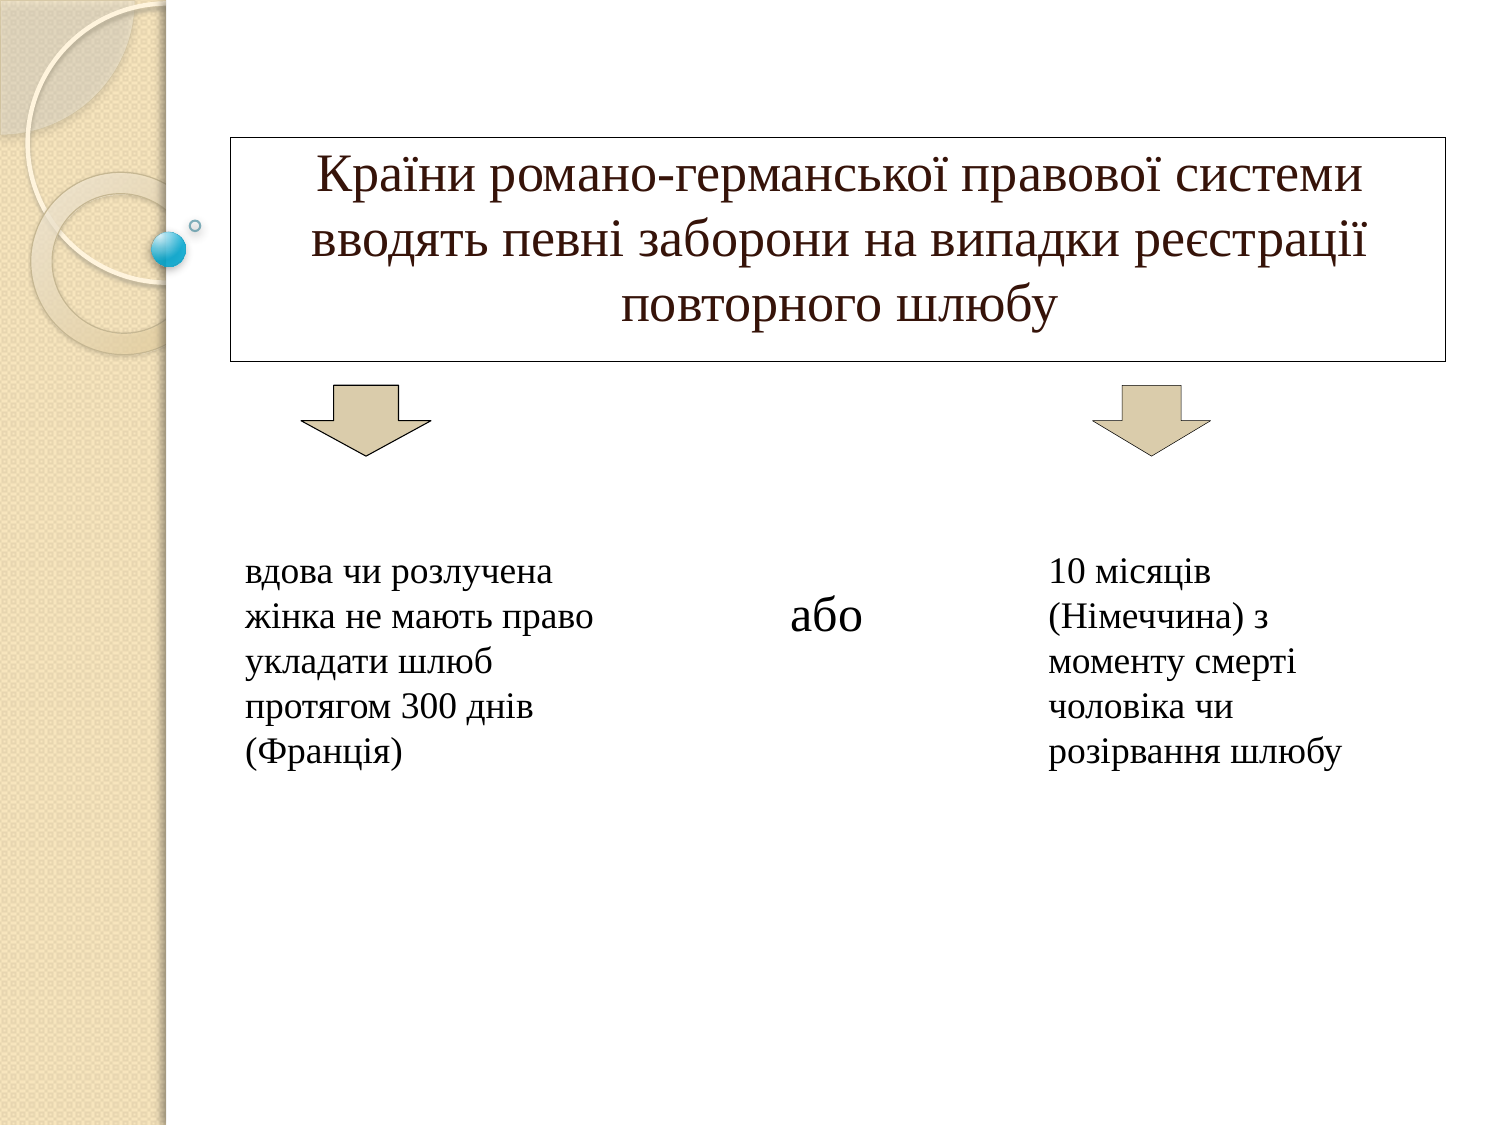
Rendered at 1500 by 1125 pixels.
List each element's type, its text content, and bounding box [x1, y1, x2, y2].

text_box 10 місяців (Німеччина) з моменту смерті чоловіка чи розірвання шлюбу [1033, 538, 1424, 779]
text_box вдова чи розлучена жінка не мають право укладати шлюб протягом 300 днів (Франція) [230, 538, 644, 779]
text_box або [714, 574, 939, 649]
text_box [299, 383, 434, 458]
text_box [1090, 383, 1213, 458]
subtitle Країни романо-германської правової системи вводять певні заборони на випадки реєстрації повторного шлюбу [230, 137, 1446, 362]
